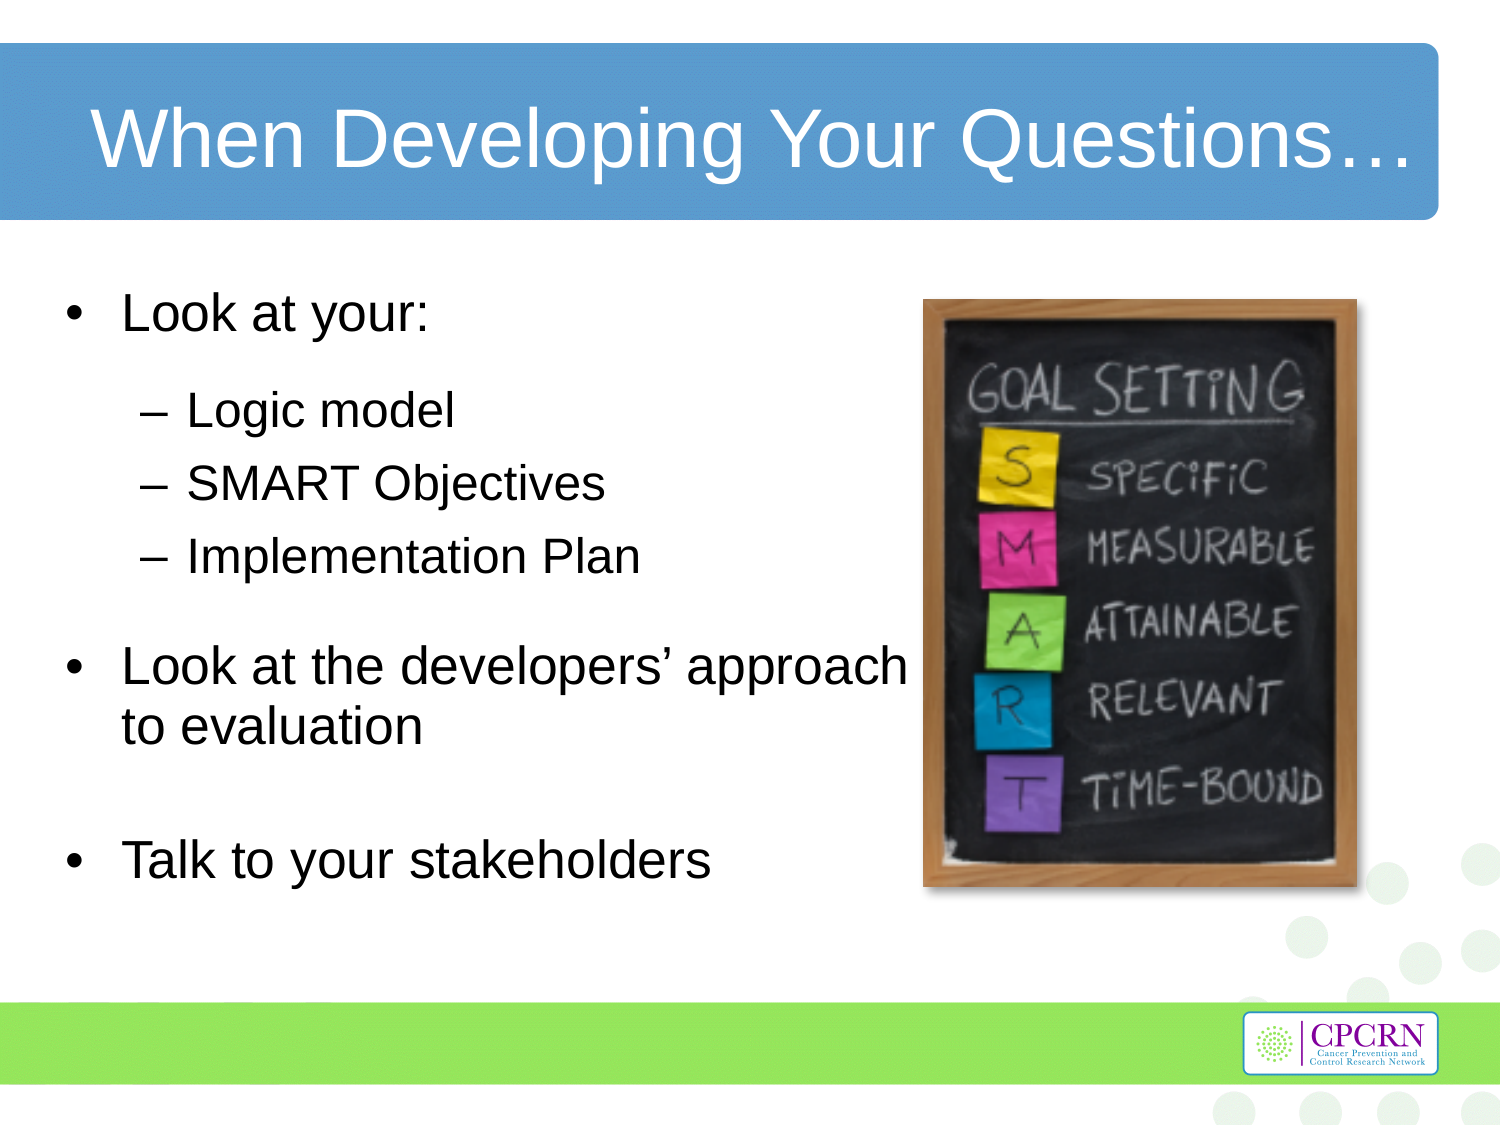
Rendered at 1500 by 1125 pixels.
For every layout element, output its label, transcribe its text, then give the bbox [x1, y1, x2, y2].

list Look at your: Logic model SMART Objectives Implementation Plan Look at the developers’ approach to evaluation Talk to your stakeholders [50, 275, 926, 975]
title When Developing Your Questions… [75, 45, 1500, 233]
picture [0, 0, 1500, 1125]
